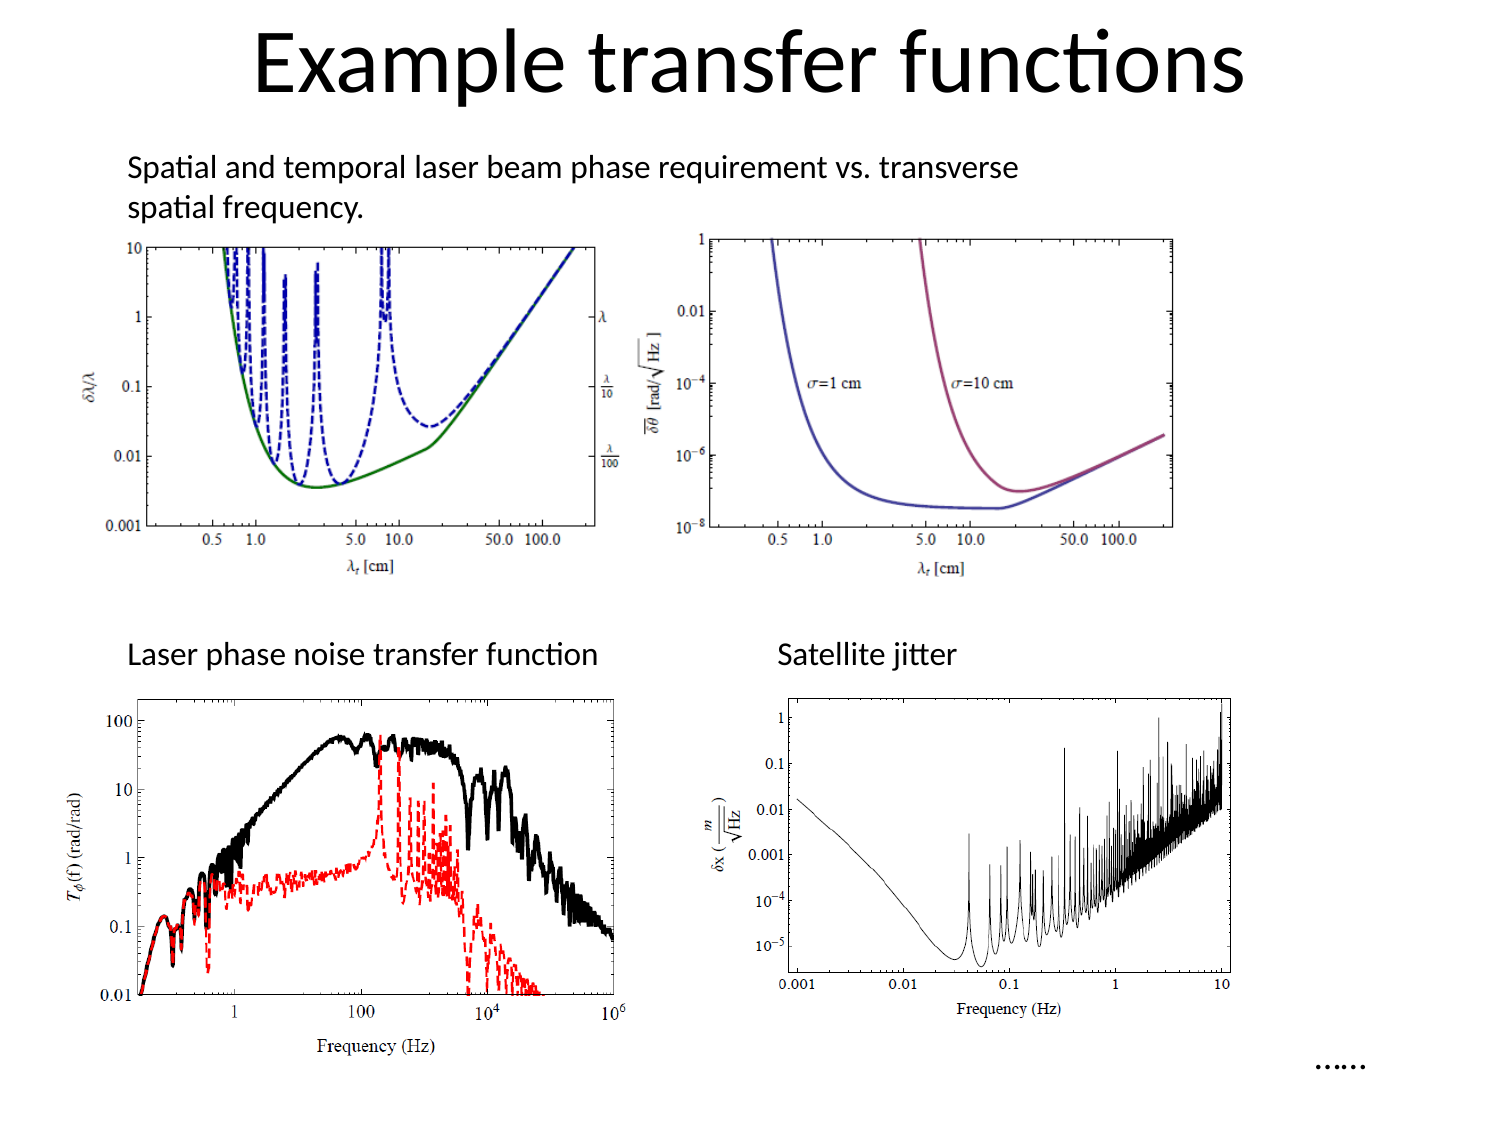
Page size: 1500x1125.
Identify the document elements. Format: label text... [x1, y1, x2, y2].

text_box Spatial and temporal laser beam phase requirement vs. transverse spatial frequency. [112, 137, 1113, 223]
text_box Satellite jitter [762, 624, 1200, 673]
title Example transfer functions [75, 0, 1425, 150]
text_box Laser phase noise transfer function [112, 624, 762, 675]
text_box …… [1299, 1024, 1425, 1085]
picture [62, 224, 1213, 586]
picture [674, 674, 1269, 1026]
picture [0, 674, 670, 1063]
